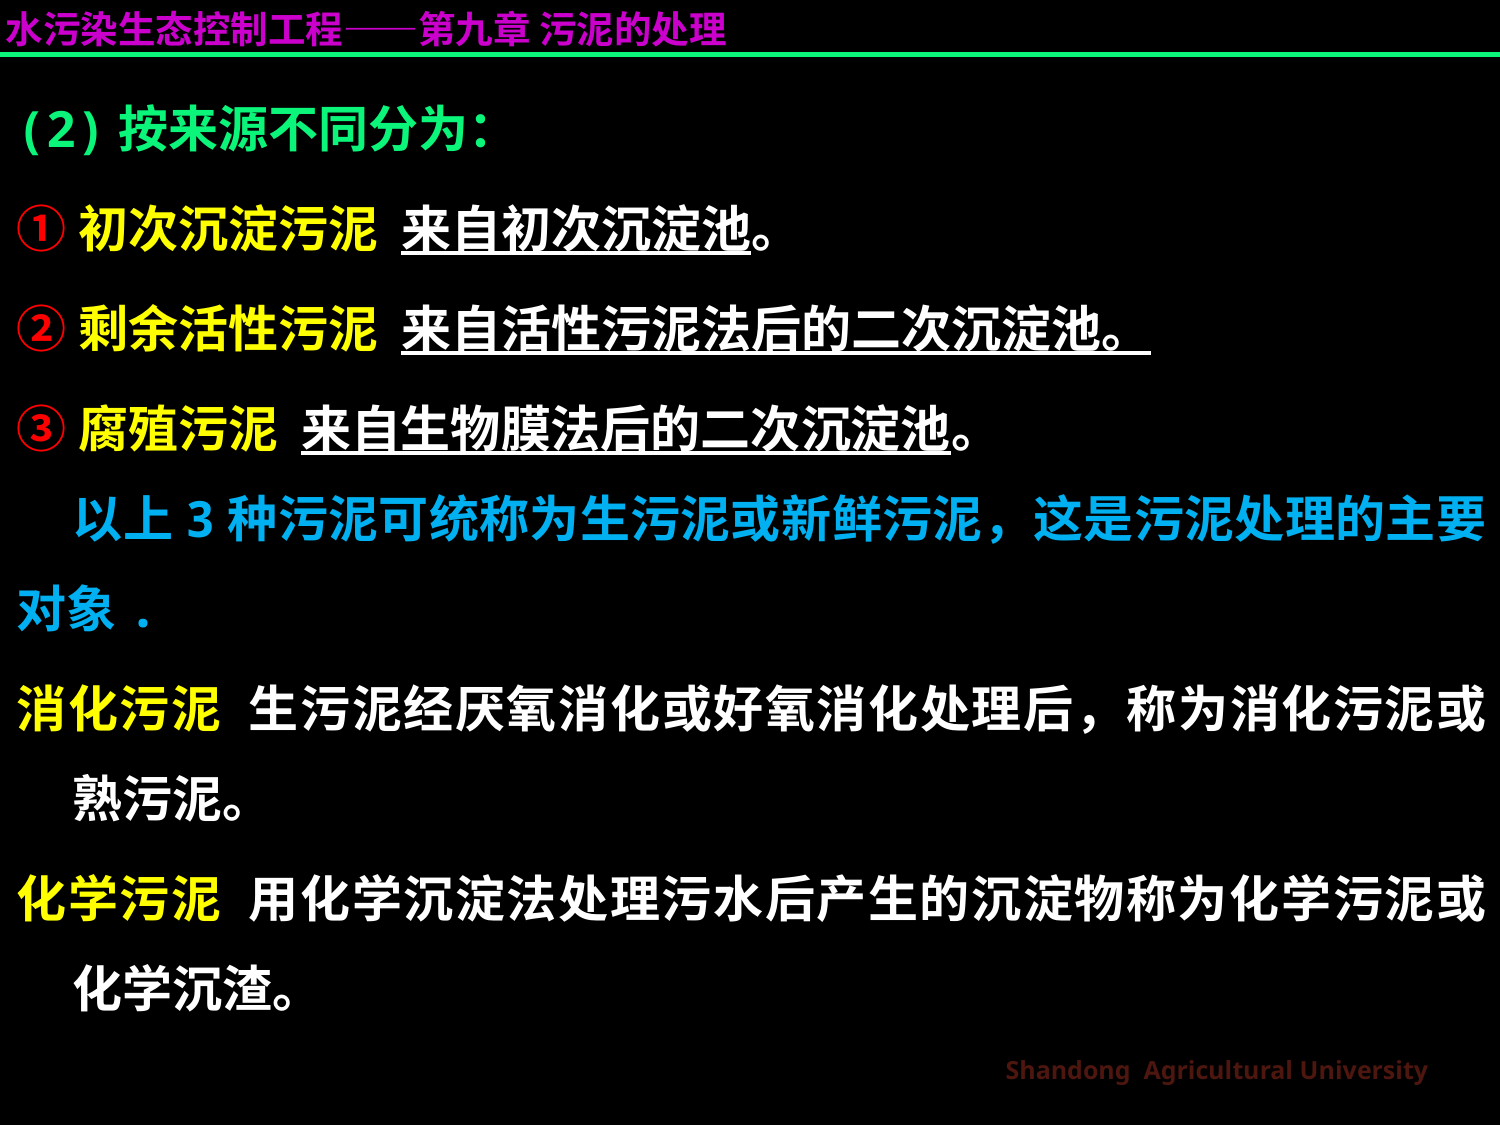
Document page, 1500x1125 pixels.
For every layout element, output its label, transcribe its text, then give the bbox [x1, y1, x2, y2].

list (2)按来源不同分为： ①初次沉淀污泥 来自初次沉淀池。 ②剩余活性污泥 来自活性污泥法后的二次沉淀池。 ③腐殖污泥 来自生物膜法后的二次沉淀池。 以上3种污泥可统称为生污泥或新鲜污泥，这是污泥处理的主要对象. 消化污泥 生污泥经厌氧消化或好氧消化处理后，称为消化污泥或熟污泥。 化学污泥 用化学沉淀法处理污水后产生的沉淀物称为化学污泥或化学沉渣。 [1, 90, 1500, 1125]
